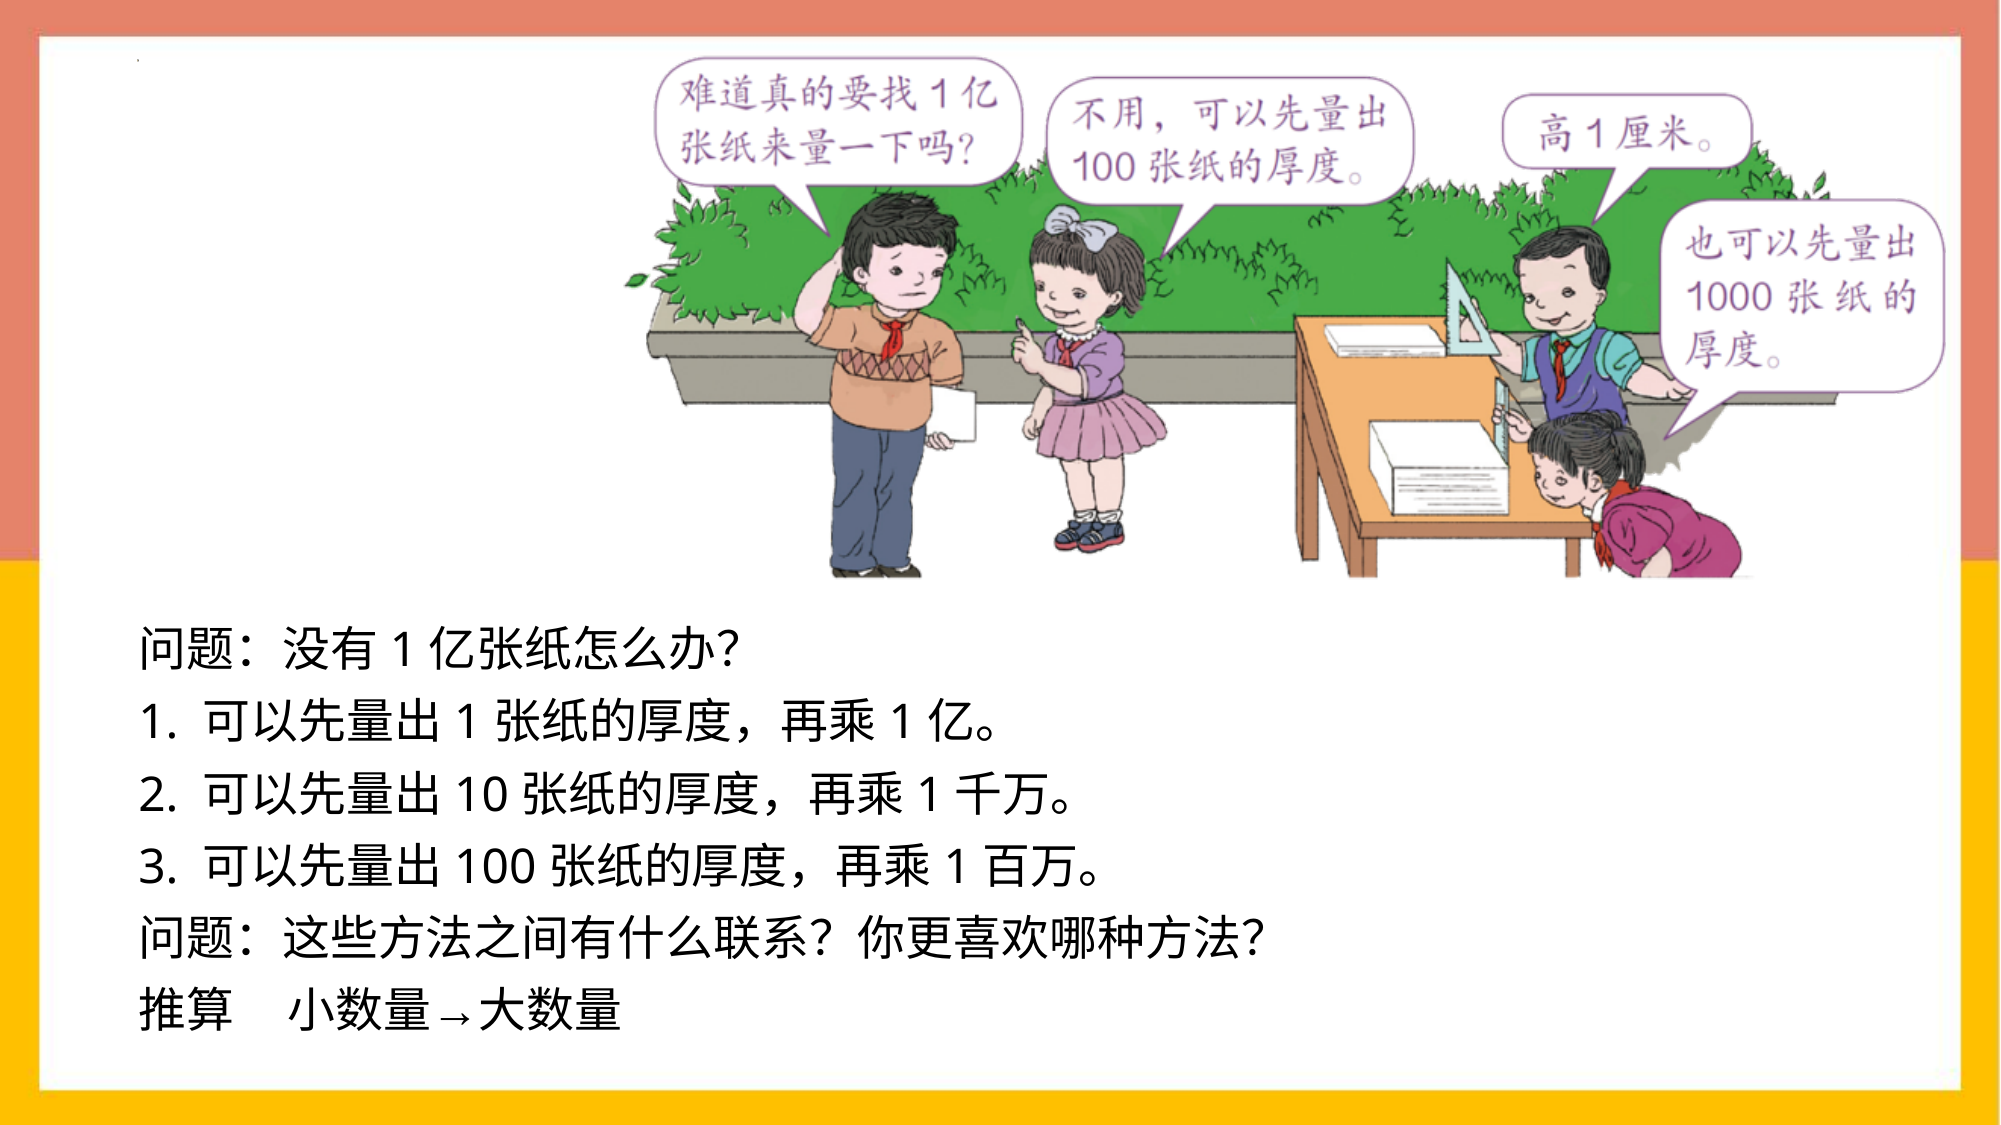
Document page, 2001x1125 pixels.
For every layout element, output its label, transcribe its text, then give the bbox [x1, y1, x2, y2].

text_box 3. 可以先量出100张纸的厚度，再乘1百万。 [138, 821, 1523, 893]
text_box 问题：这些方法之间有什么联系？你更喜欢哪种方法？ [138, 893, 1523, 965]
picture [0, 0, 2001, 1125]
text_box 推算 小数量→大数量 [138, 965, 1523, 1038]
text_box 问题：没有1亿张纸怎么办？ [138, 604, 1523, 676]
text_box 2. 可以先量出10张纸的厚度，再乘1千万。 [138, 748, 1523, 821]
text_box 1. 可以先量出1张纸的厚度，再乘1亿。 [138, 676, 1523, 748]
